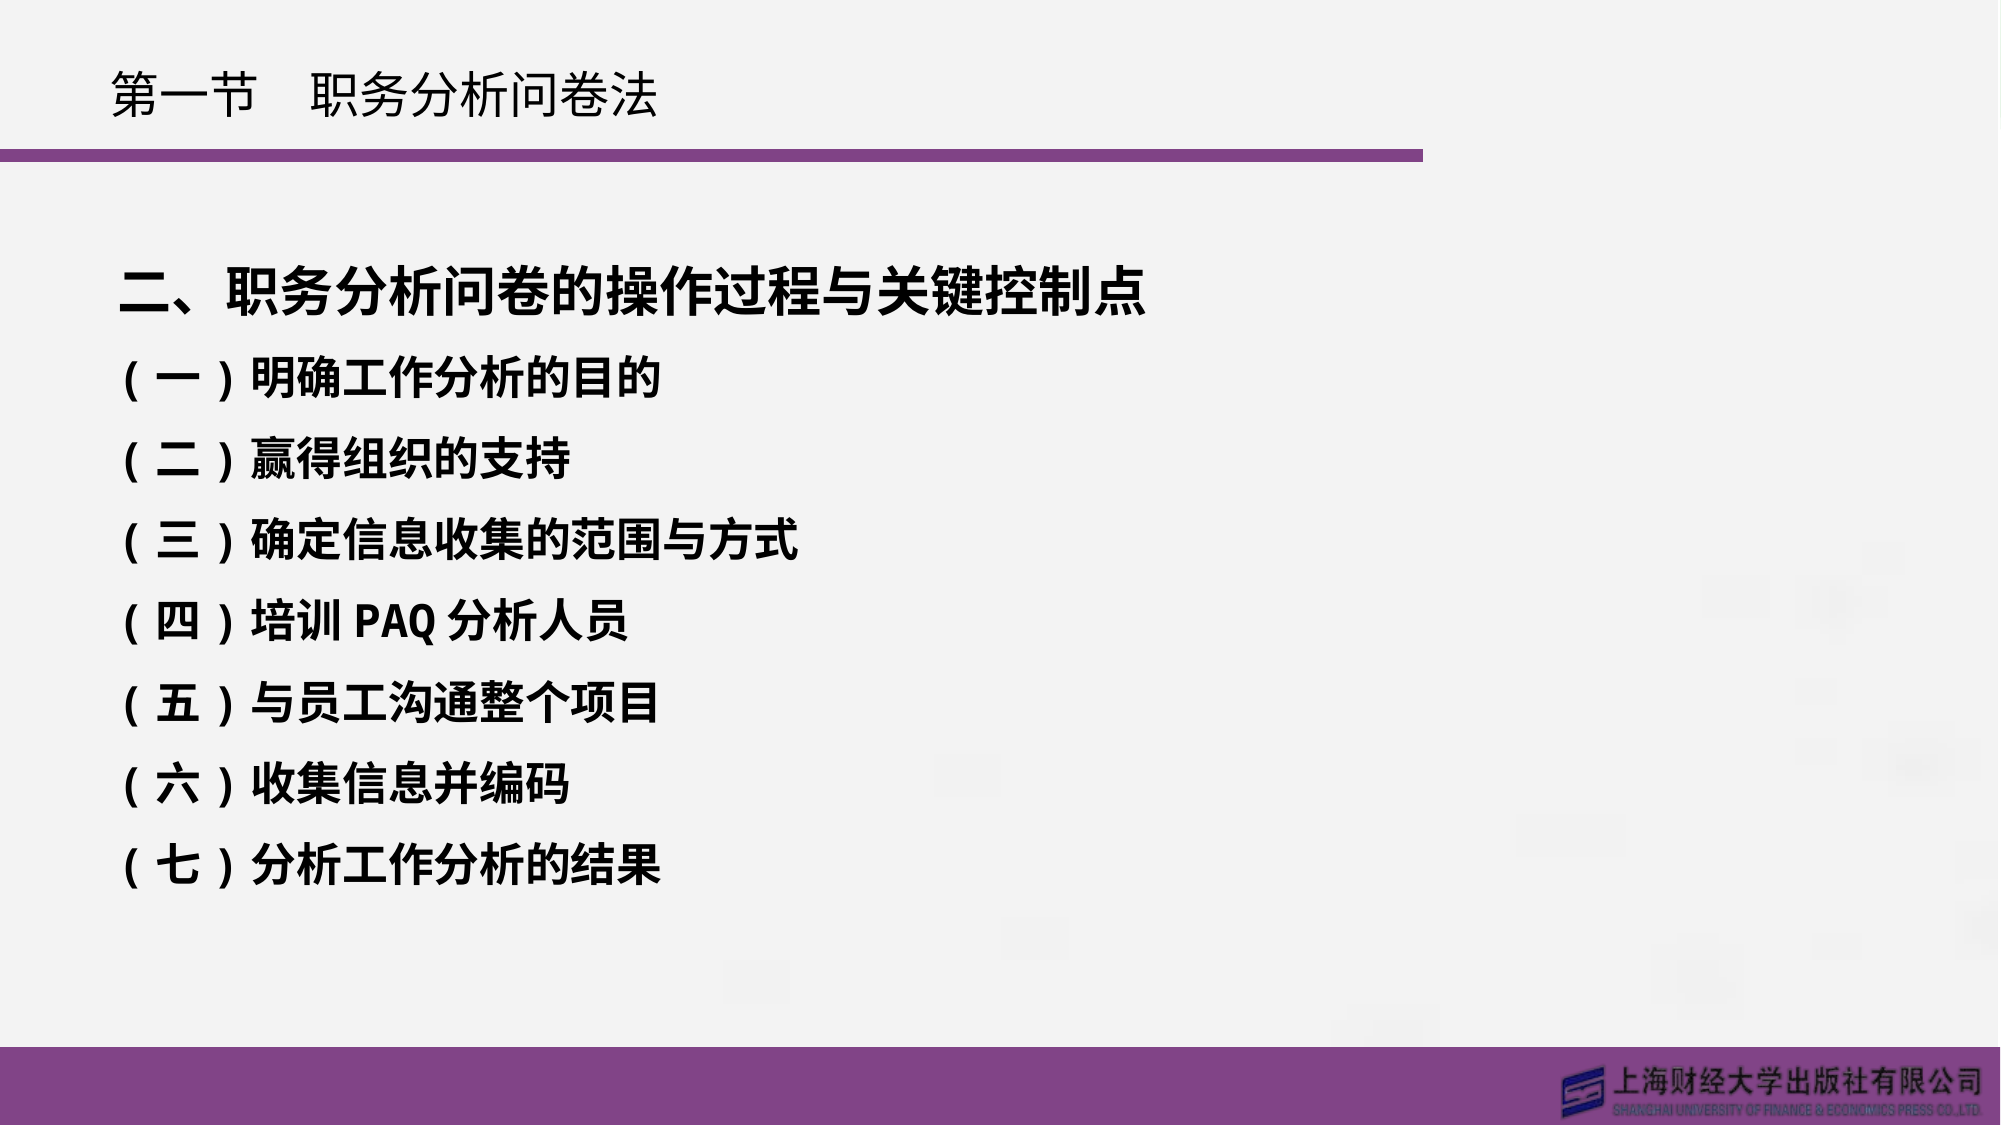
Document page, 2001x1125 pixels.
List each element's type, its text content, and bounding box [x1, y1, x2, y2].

list 二、职务分析问卷的操作过程与关键控制点 (一)明确工作分析的目的 (二)赢得组织的支持 (三)确定信息收集的范围与方式 (四)培训PAQ分析人员 (五)与员工沟通整个项目 (六)收集信息并编码 (七)分析工作分析的结果 [102, 233, 1898, 1032]
picture [0, 0, 2001, 1125]
title 第一节 职务分析问卷法 [94, 42, 1451, 146]
